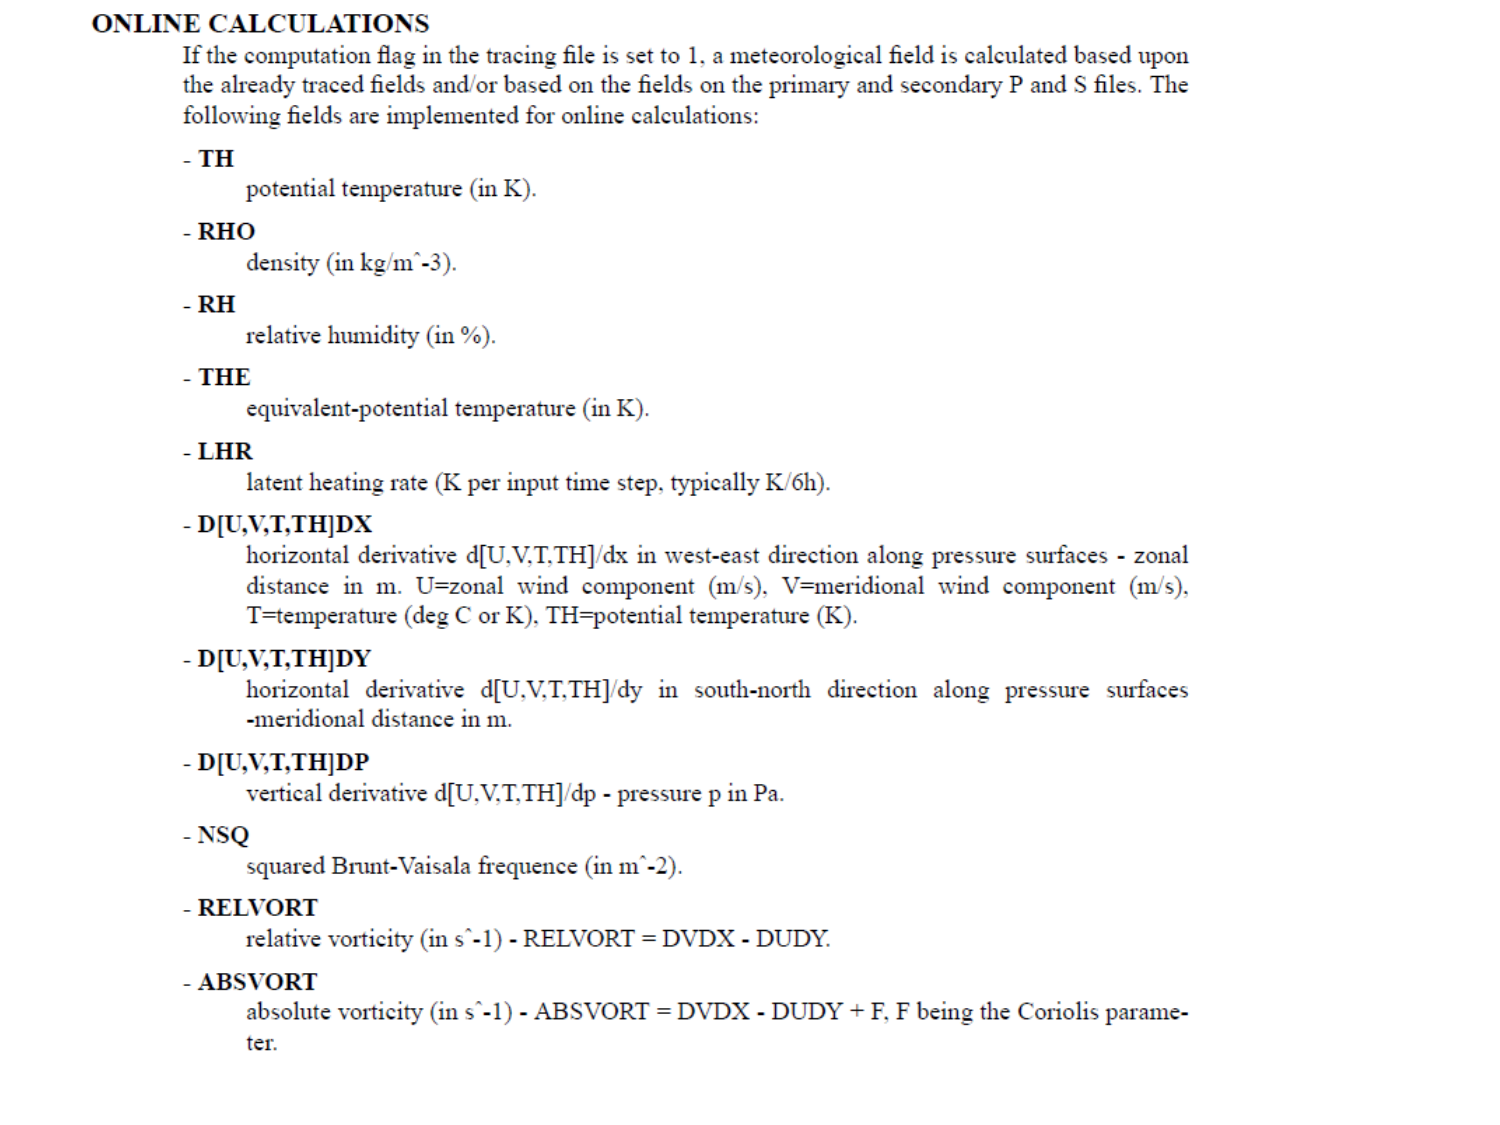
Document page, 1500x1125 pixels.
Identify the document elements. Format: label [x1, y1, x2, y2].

picture [71, 0, 1286, 1063]
